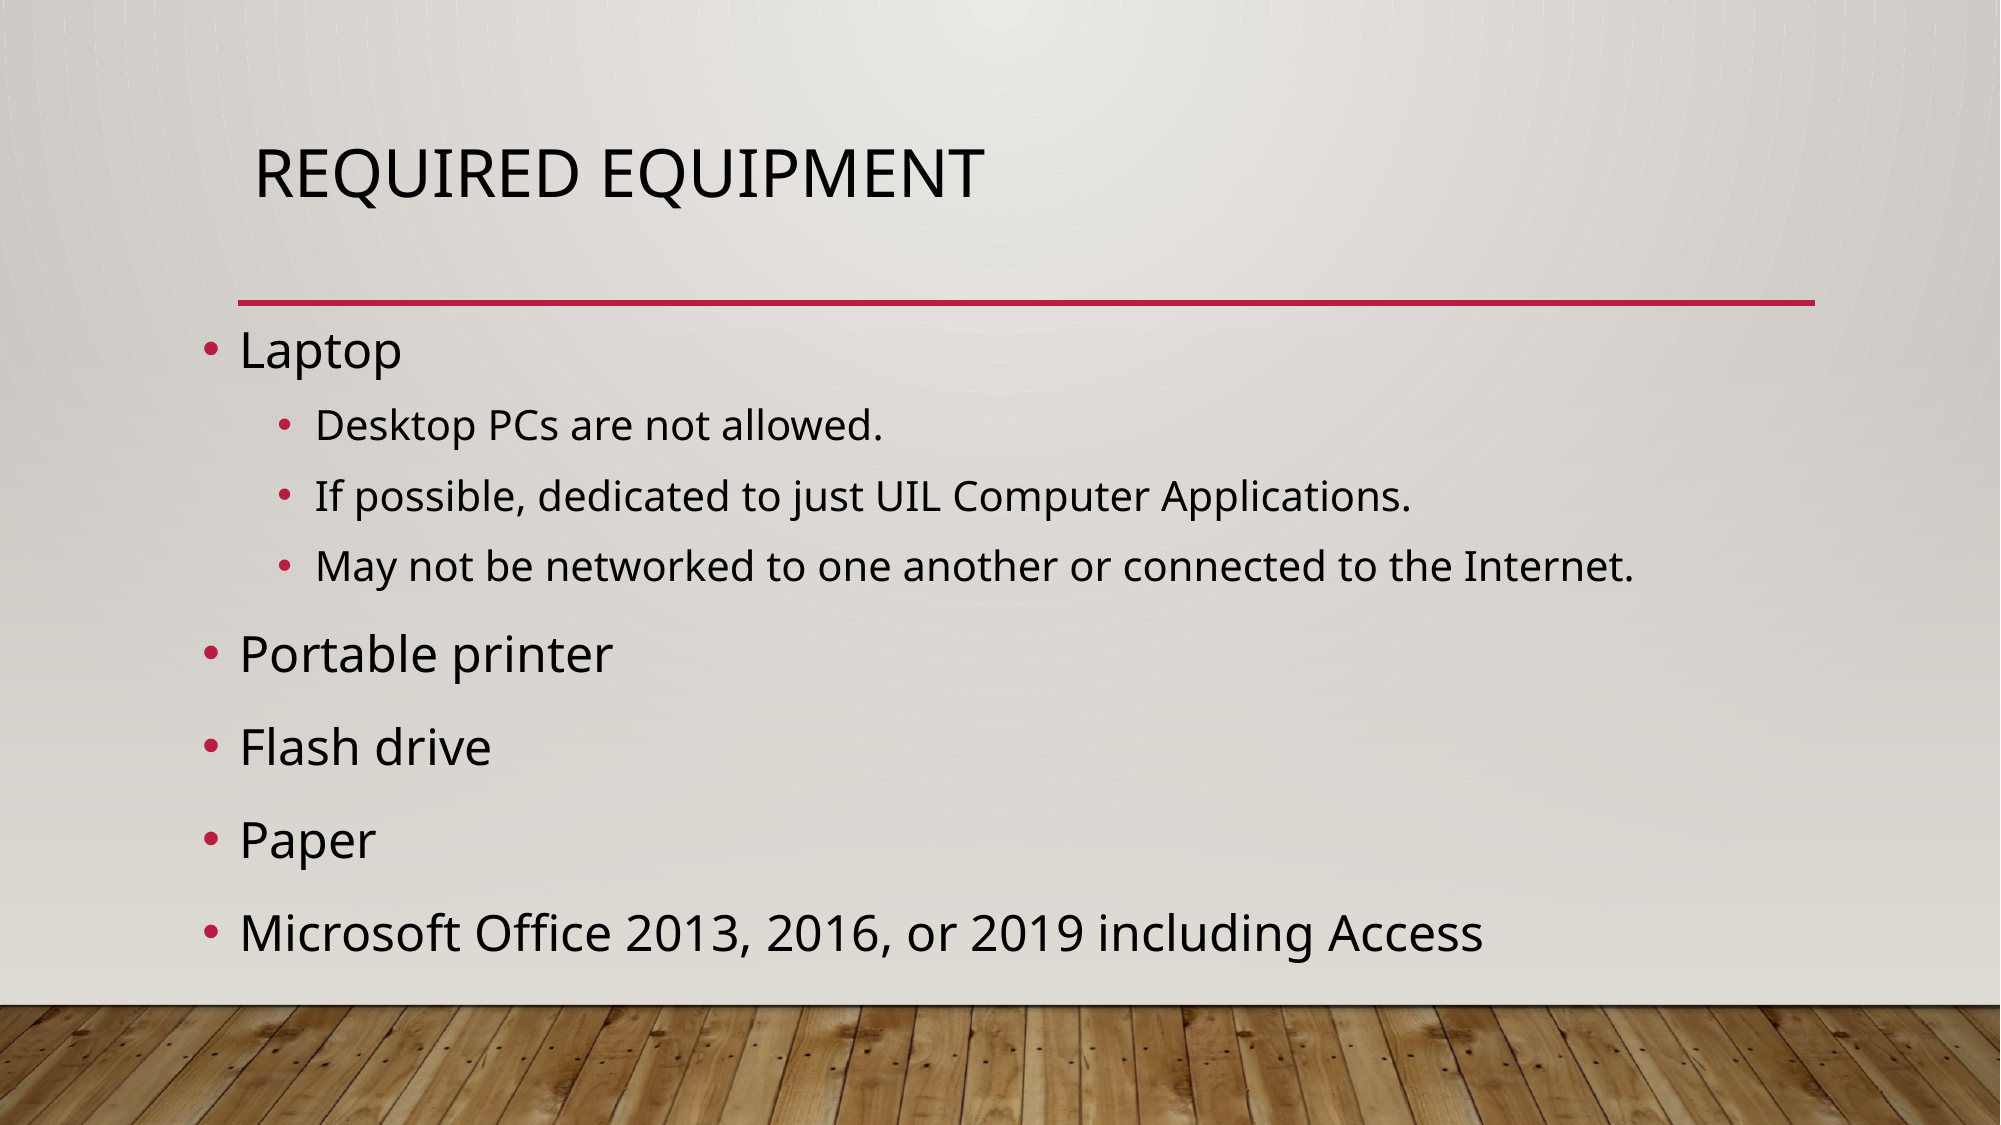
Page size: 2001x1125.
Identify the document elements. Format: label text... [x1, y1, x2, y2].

list Laptop Desktop PCs are not allowed. If possible, dedicated to just UIL Computer Applications. May not be networked to one another or connected to the Internet. Portable printer Flash drive Paper Microsoft Office 2013, 2016, or 2019 including Access [187, 298, 1813, 1065]
title Required Equipment [238, 131, 1814, 305]
picture [0, 1005, 2000, 1125]
